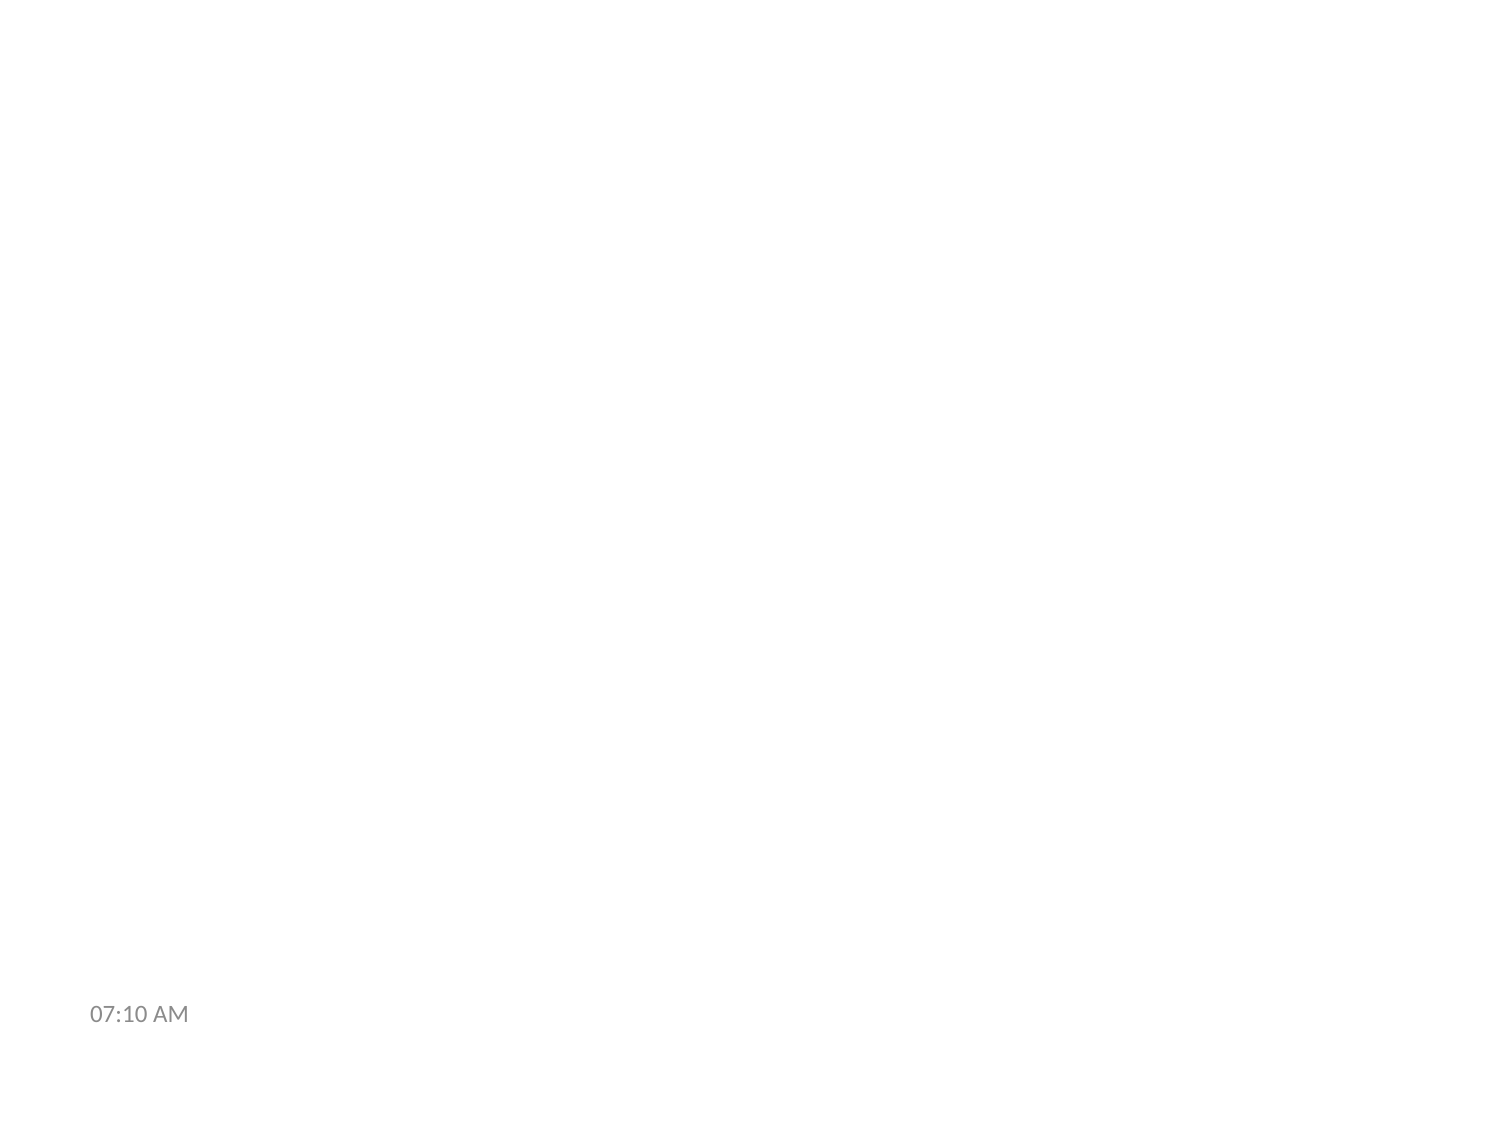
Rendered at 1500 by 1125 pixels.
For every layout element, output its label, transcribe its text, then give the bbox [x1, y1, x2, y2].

text_box 3:35 PM [75, 982, 425, 1043]
